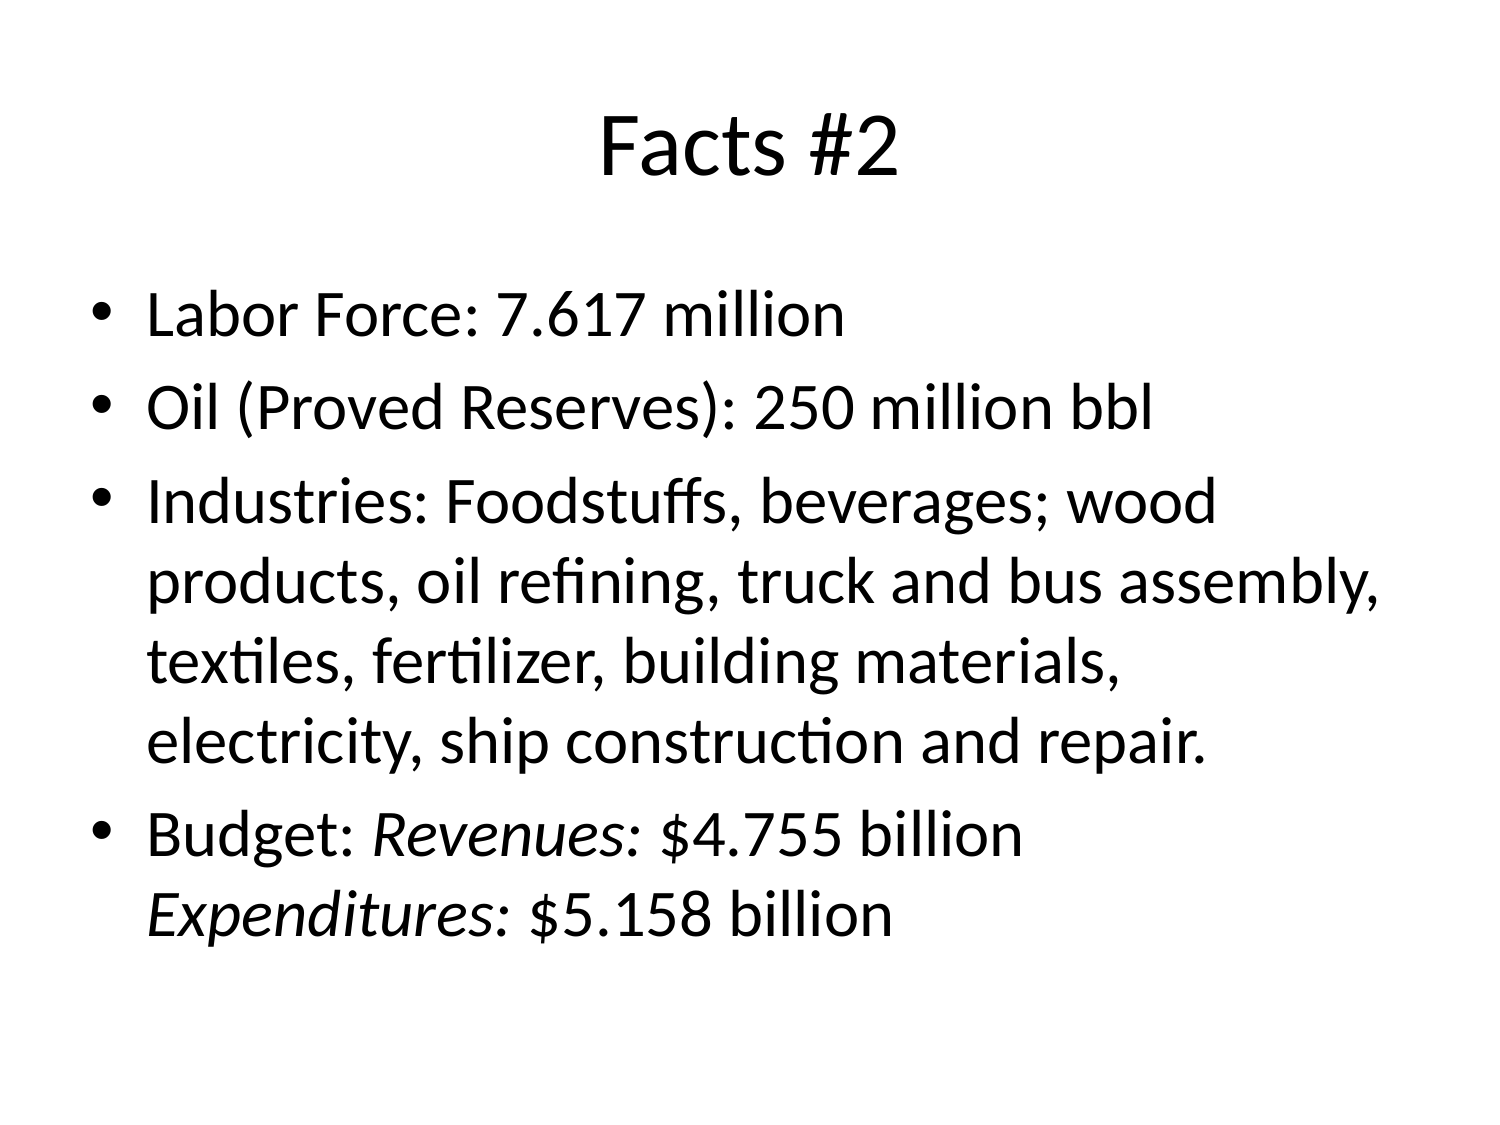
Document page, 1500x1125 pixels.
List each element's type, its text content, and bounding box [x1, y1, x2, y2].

title Facts #2 [75, 45, 1425, 233]
list Labor Force: 7.617 million Oil (Proved Reserves): 250 million bbl Industries: Foodstuffs, beverages; wood products, oil refining, truck and bus assembly, textiles, fertilizer, building materials, electricity, ship construction and repair. Budget: Revenues: $4.755 billion Expenditures: $5.158 billion [75, 262, 1425, 1005]
